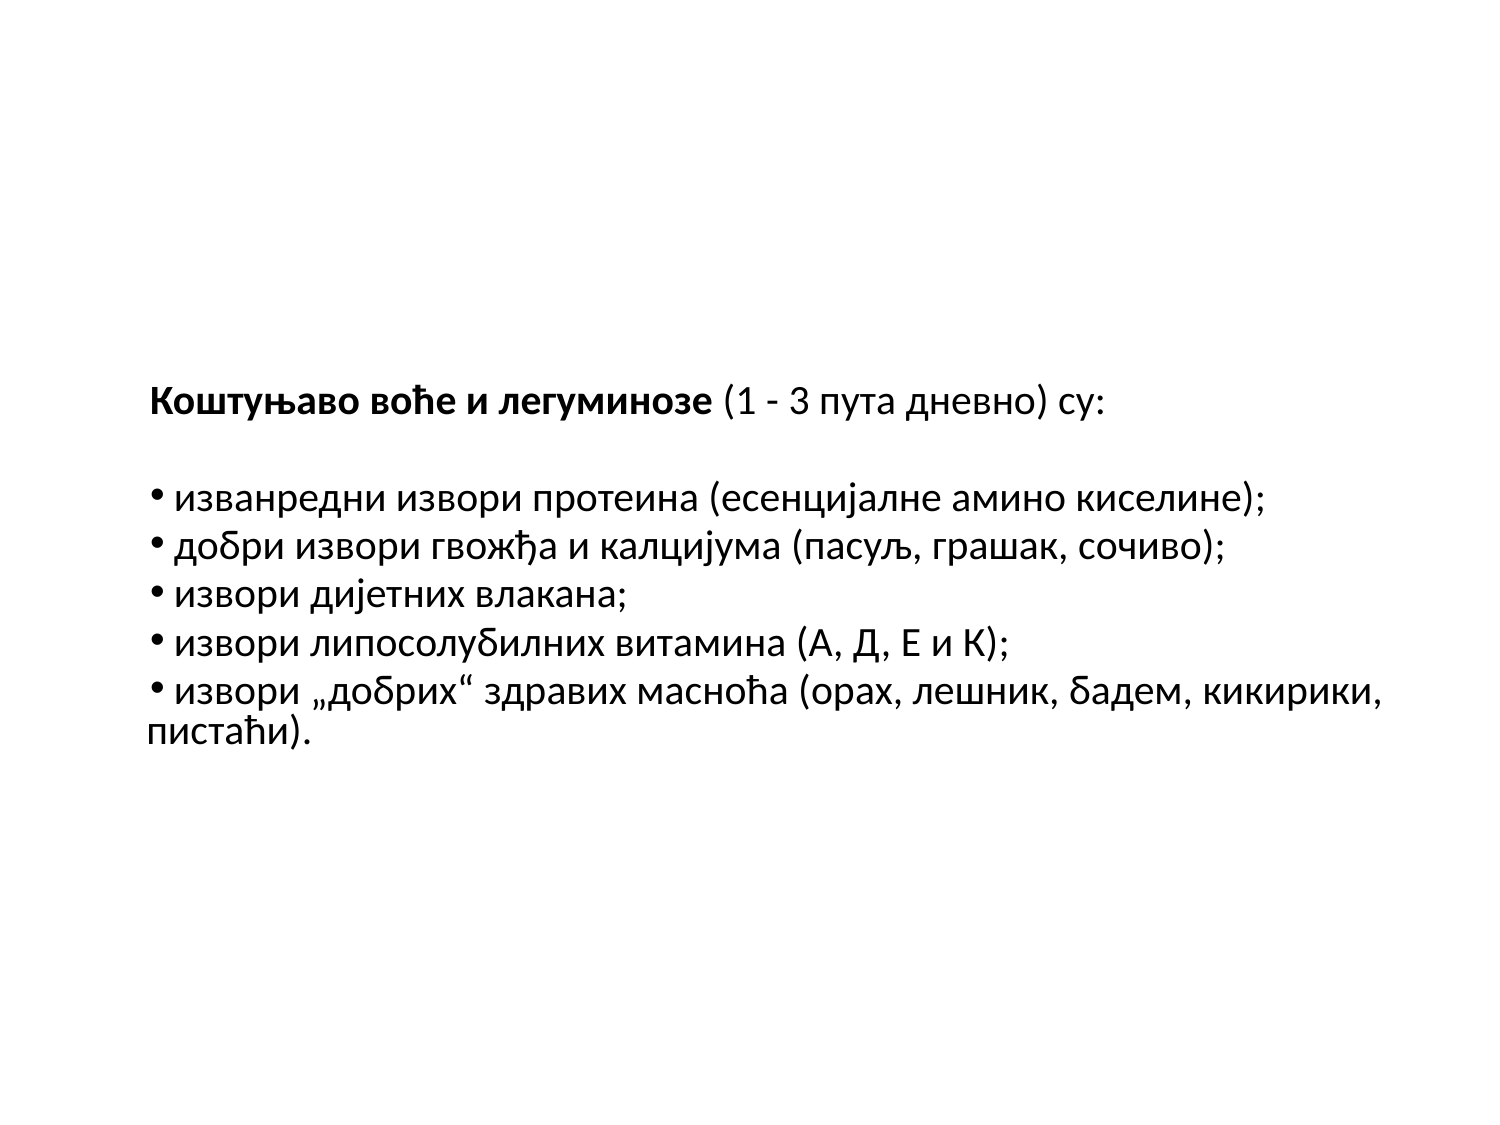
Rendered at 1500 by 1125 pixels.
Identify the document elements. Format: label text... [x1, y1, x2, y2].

list Коштуњаво воће и легуминозе (1 - 3 пута дневно) су: изванредни извори протеина (есенцијалне амино киселине); добри извори гвожђа и калцијума (пасуљ, грашак, сочиво); извори дијетних влакана; извори липосолубилних витамина (А, Д, Е и К); извори „добрих“ здравих масноћа (орах, лешник, бадем, кикирики, пистаћи). [75, 220, 1425, 1005]
